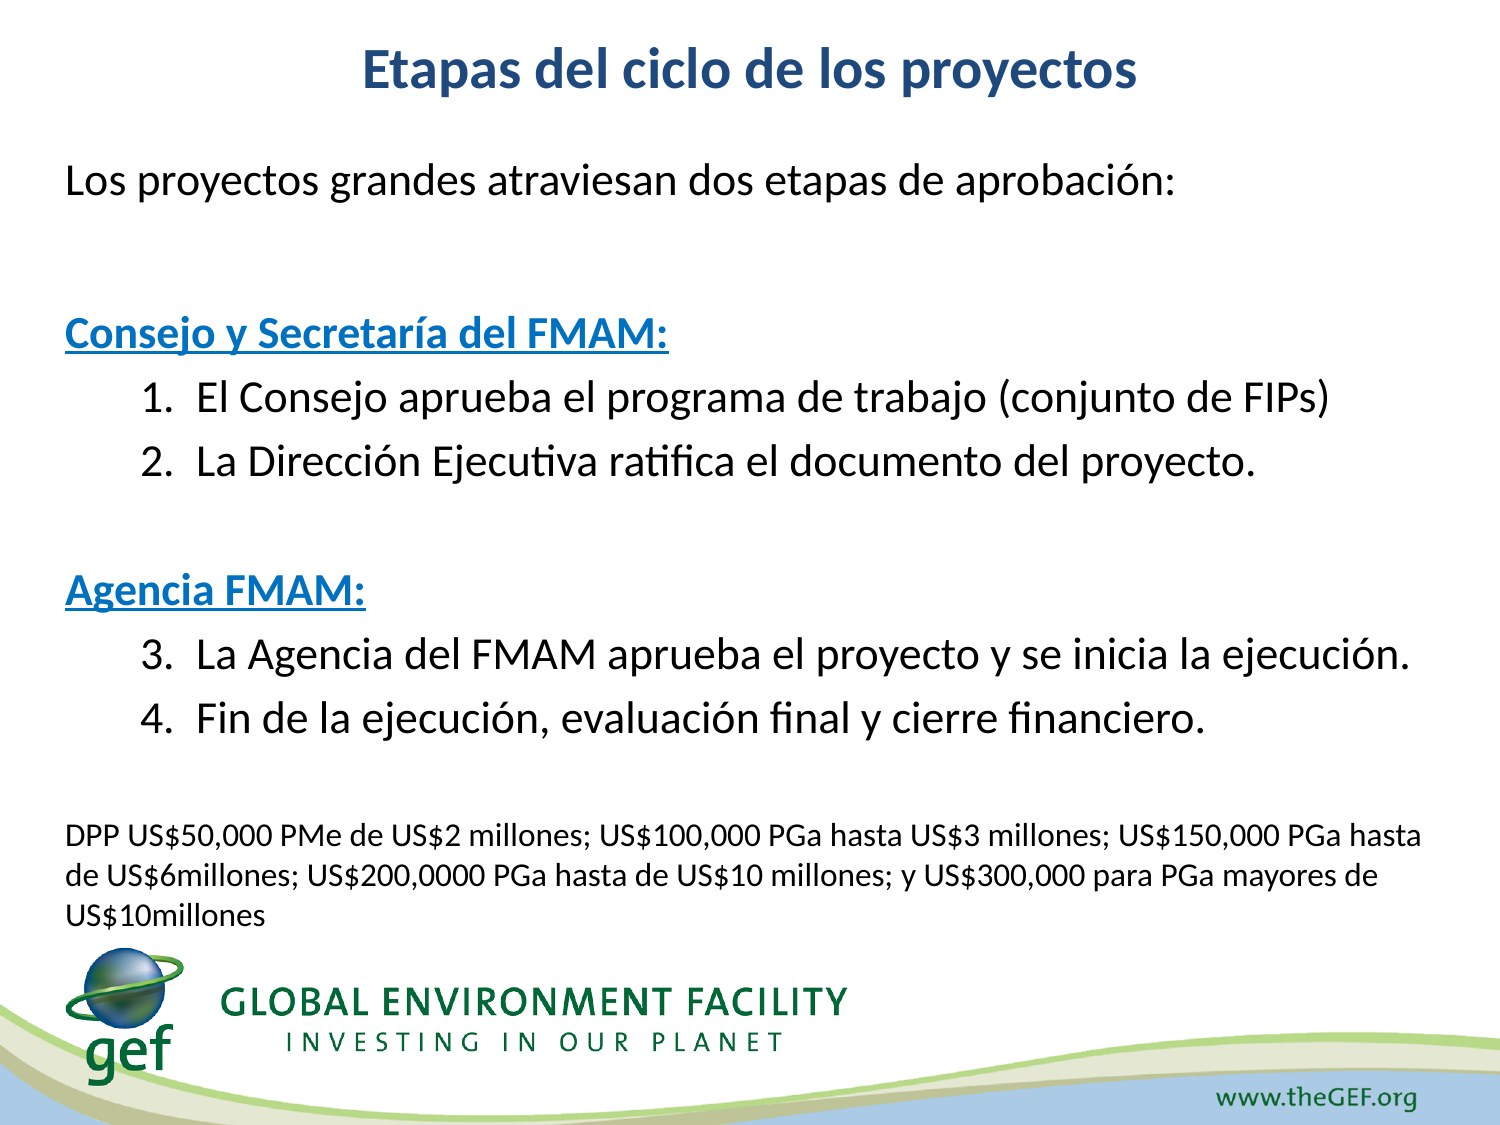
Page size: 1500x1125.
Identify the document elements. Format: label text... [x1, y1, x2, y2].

list Los proyectos grandes atraviesan dos etapas de aprobación: Consejo y Secretaría del FMAM: El Consejo aprueba el programa de trabajo (conjunto de FIPs) La Dirección Ejecutiva ratifica el documento del proyecto. Agencia FMAM: La Agencia del FMAM aprueba el proyecto y se inicia la ejecución. Fin de la ejecución, evaluación final y cierre financiero. DPP US$50,000 PMe de US$2 millones; US$100,000 PGa hasta US$3 millones; US$150,000 PGa hasta de US$6millones; US$200,0000 PGa hasta de US$10 millones; y US$300,000 para PGa mayores de US$10millones [49, 141, 1463, 963]
title Etapas del ciclo de los proyectos [74, 24, 1426, 106]
picture [0, 920, 1500, 1125]
